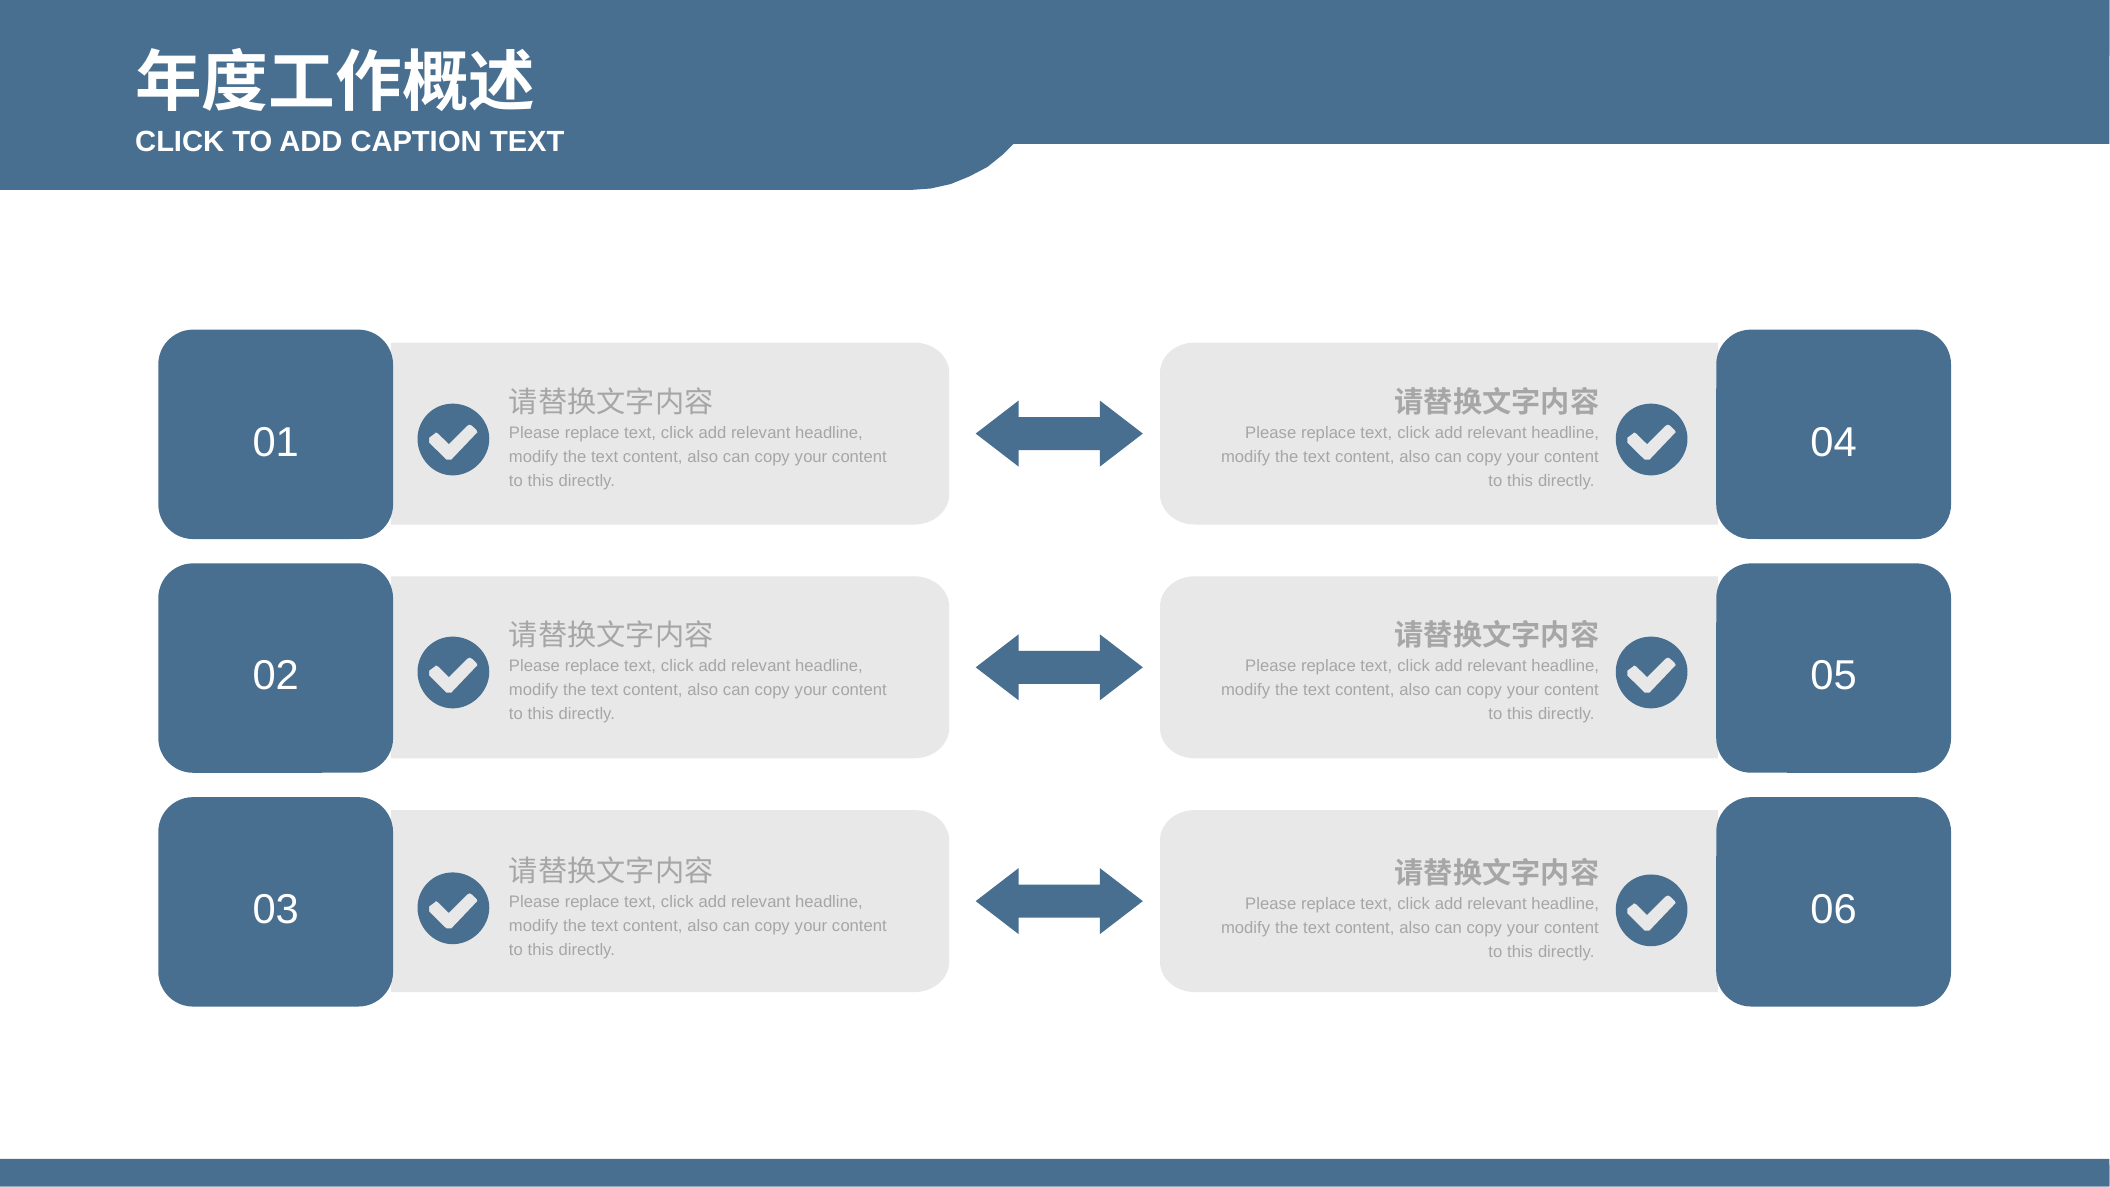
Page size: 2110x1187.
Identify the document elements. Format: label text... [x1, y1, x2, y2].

text_box CLICK TO ADD CAPTION TEXT [135, 122, 596, 158]
text_box [1158, 341, 1720, 526]
text_box 年度工作概述 [135, 38, 596, 119]
text_box 请替换文字内容 Please replace text, click add relevant headline, modify the text content, also can copy your content to this directly. [1211, 847, 1600, 961]
text_box [417, 872, 490, 945]
text_box 请替换文字内容 Please replace text, click add relevant headline, modify the text content, also can copy your content to this directly. [1211, 609, 1600, 723]
text_box [390, 809, 951, 994]
text_box [1615, 636, 1688, 709]
text_box [1615, 874, 1688, 947]
text_box 05 [1715, 562, 1953, 774]
text_box [974, 865, 1145, 937]
text_box [390, 575, 951, 760]
text_box 04 [1715, 328, 1953, 541]
text_box [1615, 403, 1688, 476]
text_box [1158, 809, 1720, 994]
text_box [390, 341, 951, 526]
text_box 03 [157, 796, 395, 1008]
text_box [974, 398, 1145, 469]
text_box 请替换文字内容 Please replace text, click add relevant headline, modify the text content, also can copy your content to this directly. [1211, 376, 1600, 490]
text_box [974, 632, 1145, 703]
text_box 02 [157, 562, 395, 774]
text_box [1158, 575, 1720, 760]
text_box 06 [1715, 796, 1953, 1008]
text_box 01 [157, 328, 395, 541]
text_box 请替换文字内容 Please replace text, click add relevant headline, modify the text content, also can copy your content to this directly. [508, 844, 897, 959]
text_box [417, 403, 490, 476]
text_box [417, 636, 490, 709]
text_box 请替换文字内容 Please replace text, click add relevant headline, modify the text content, also can copy your content to this directly. [508, 609, 897, 723]
text_box 请替换文字内容 Please replace text, click add relevant headline, modify the text content, also can copy your content to this directly. [508, 376, 897, 490]
